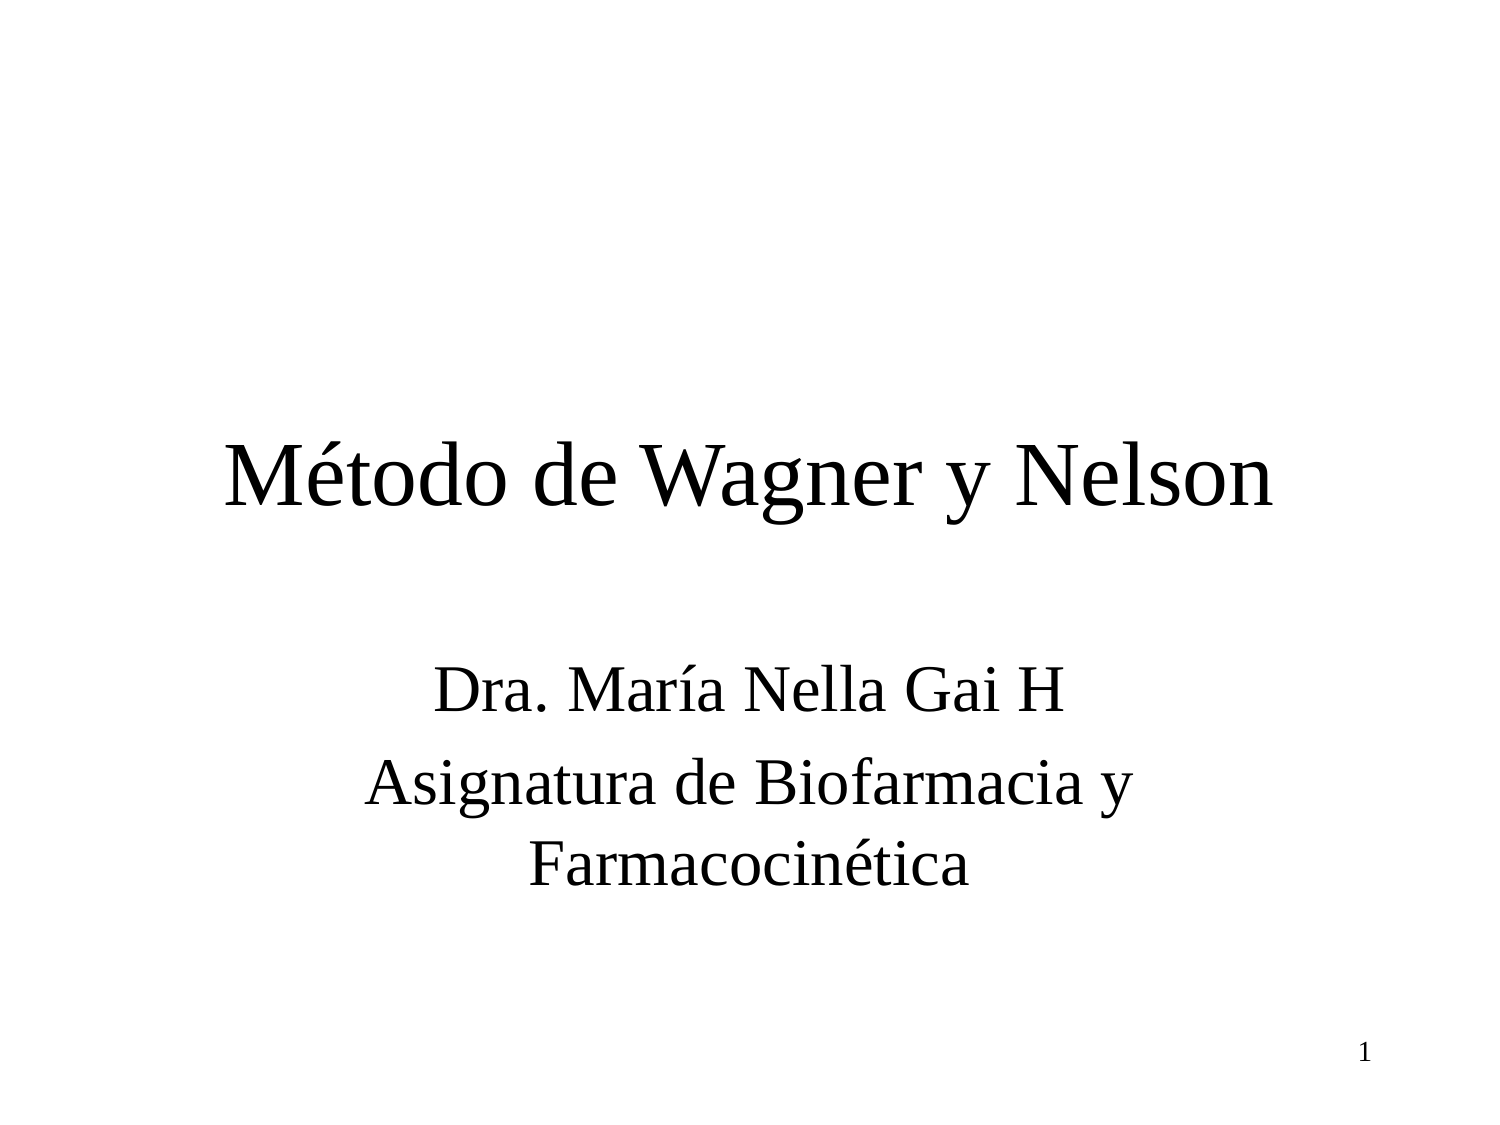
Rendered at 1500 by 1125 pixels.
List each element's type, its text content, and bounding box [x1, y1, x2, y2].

subtitle Dra. María Nella Gai H Asignatura de Biofarmacia y Farmacocinética [224, 637, 1276, 926]
slide_number 1 [1074, 1024, 1388, 1101]
title Método de Wagner y Nelson [112, 374, 1388, 563]
